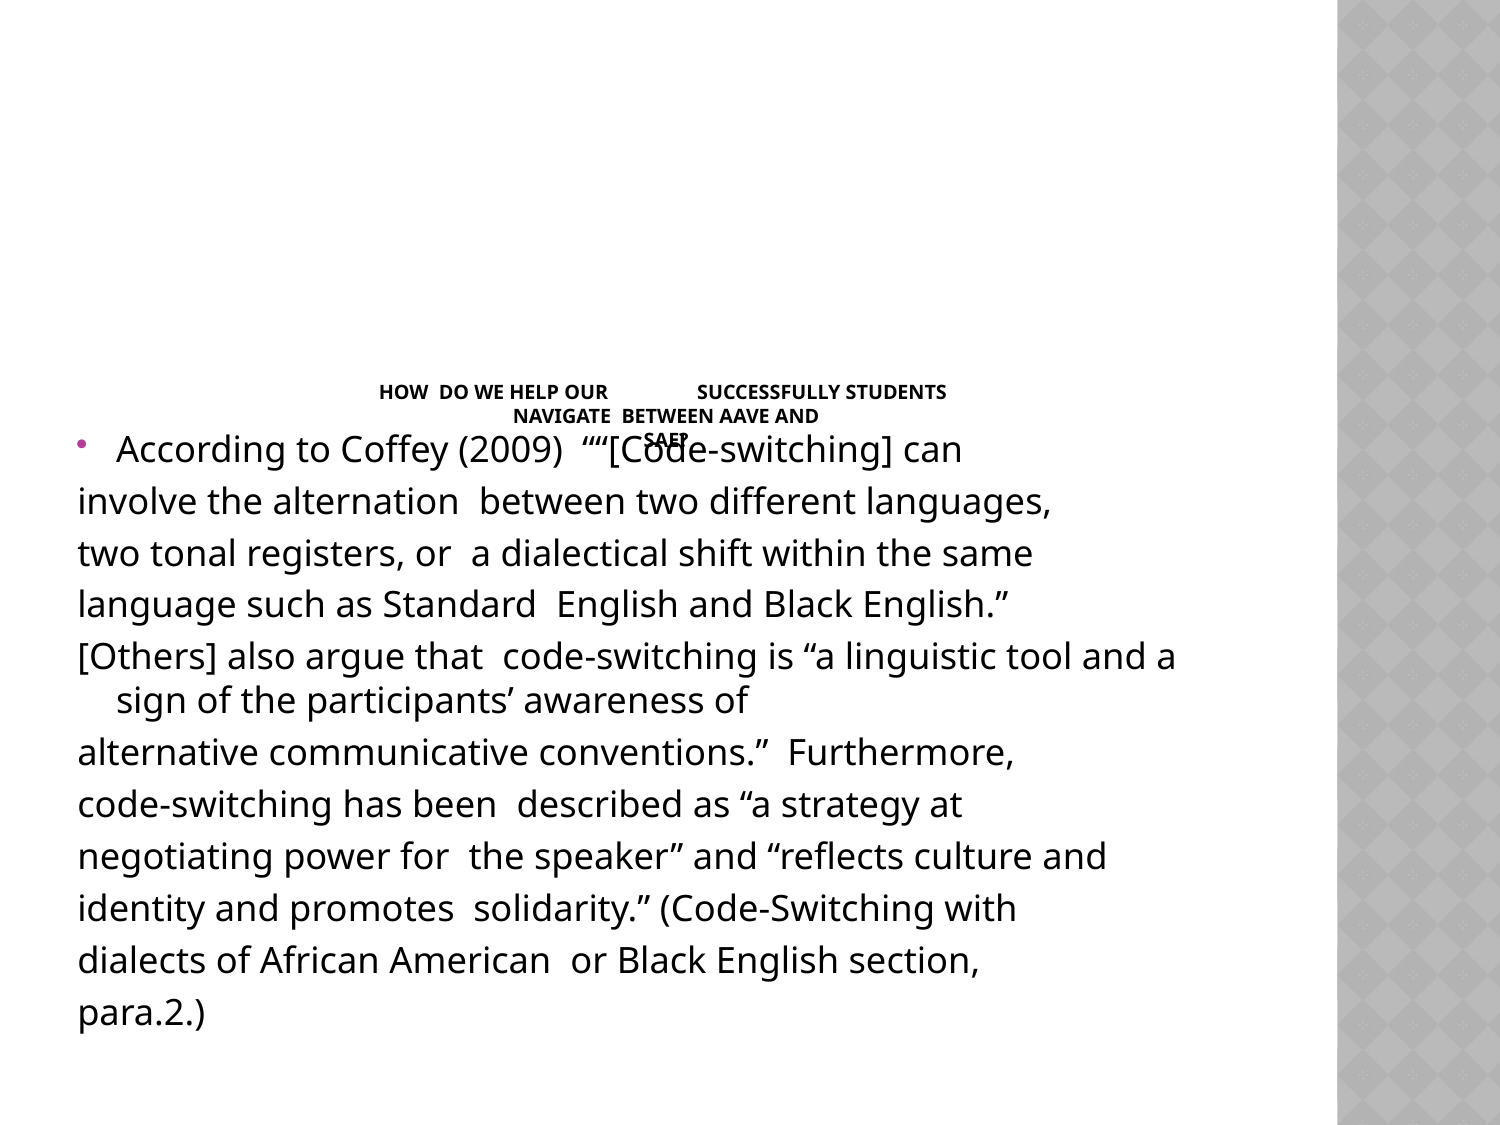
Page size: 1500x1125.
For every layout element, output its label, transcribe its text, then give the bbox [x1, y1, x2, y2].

list According to Coffey (2009) ““[Code-switching] can involve the alternation between two different languages, two tonal registers, or a dialectical shift within the same language such as Standard English and Black English.” [Others] also argue that code-switching is “a linguistic tool and a sign of the participants’ awareness of alternative communicative conventions.” Furthermore, code-switching has been described as “a strategy at negotiating power for the speaker” and “reflects culture and identity and promotes solidarity.” (Code-Switching with dialects of African American or Black English section, para.2.) [62, 262, 1250, 1058]
title How do we help our successfully students navigate between AAVE and SAE? [75, 0, 1263, 475]
